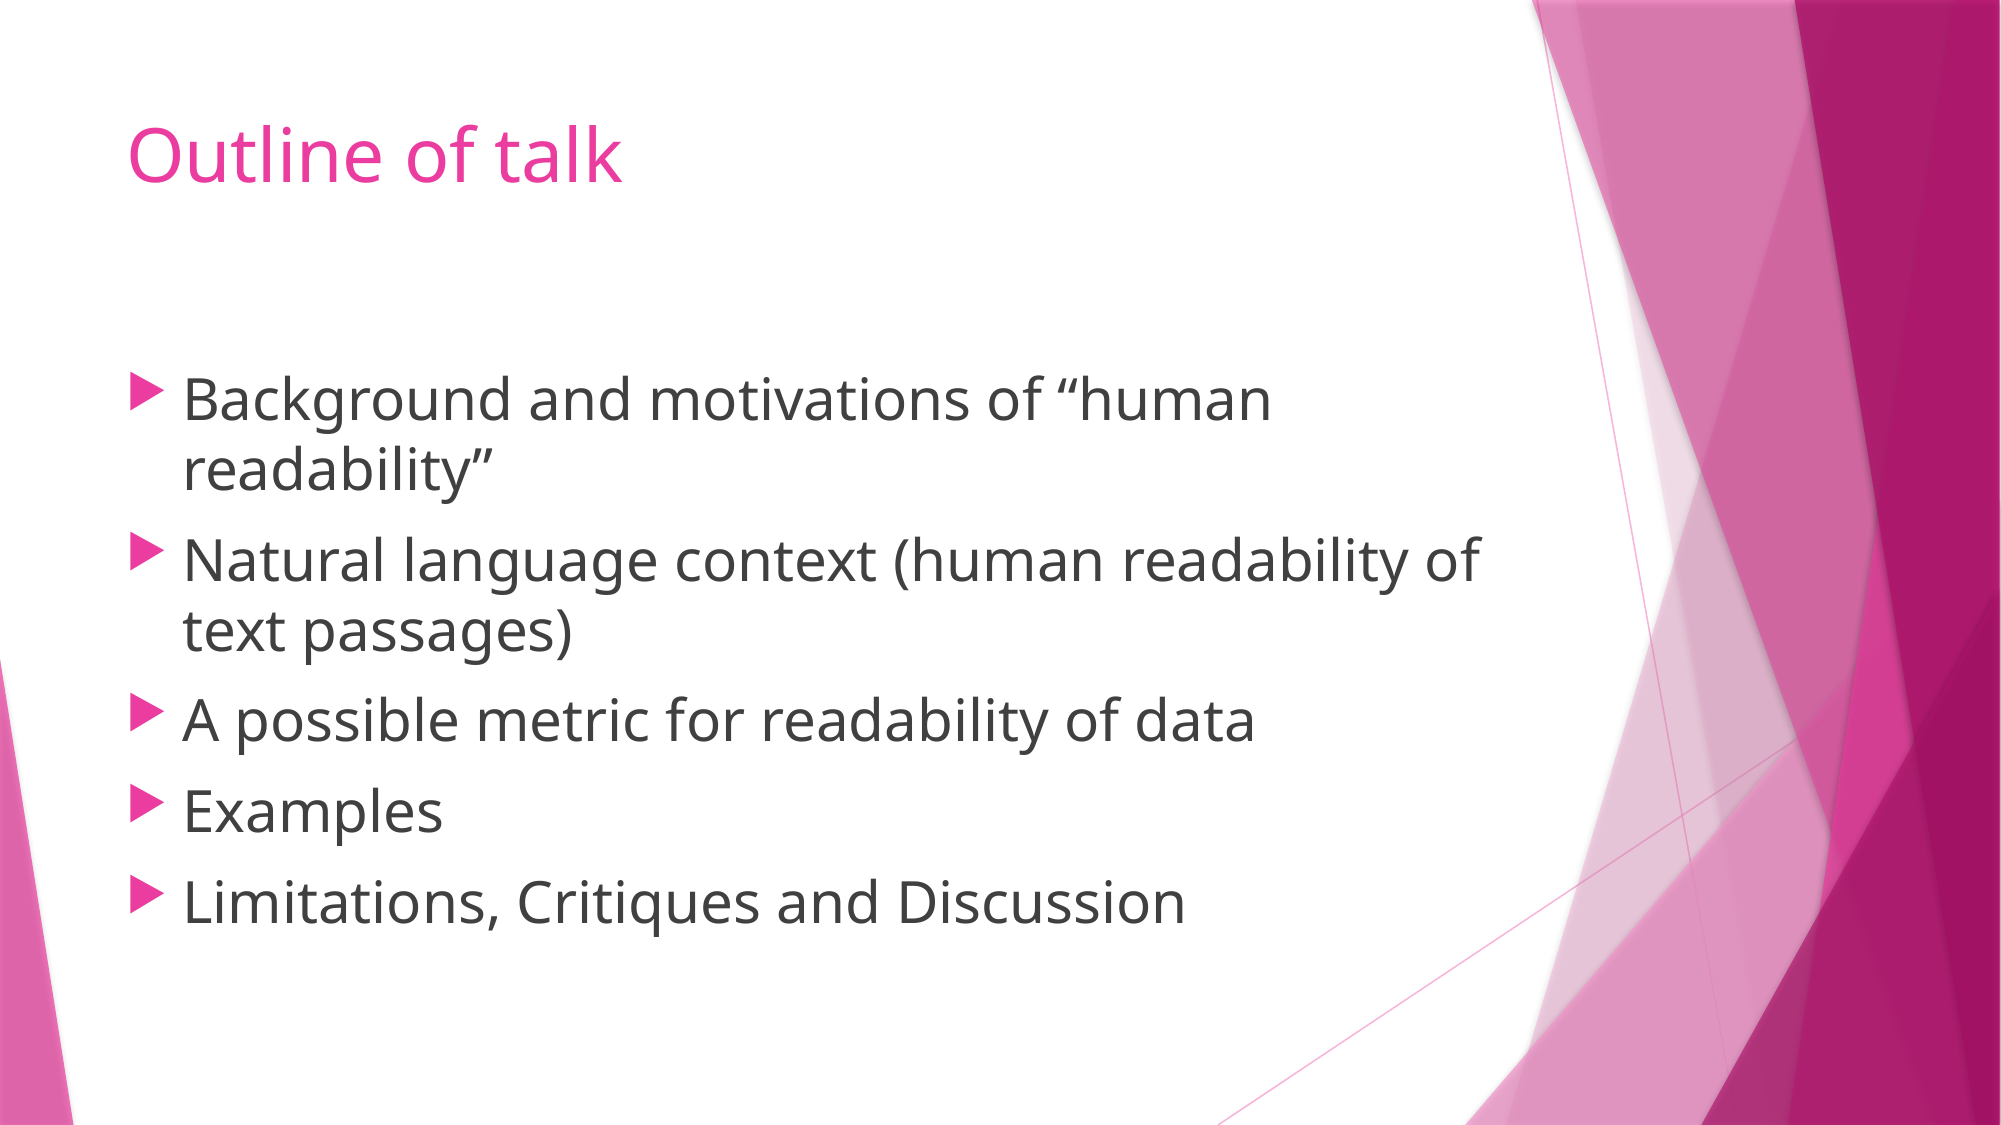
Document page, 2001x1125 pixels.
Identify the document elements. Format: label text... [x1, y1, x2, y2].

title Outline of talk [111, 99, 1522, 317]
list Background and motivations of “human readability” Natural language context (human readability of text passages) A possible metric for readability of data Examples Limitations, Critiques and Discussion [111, 354, 1522, 992]
